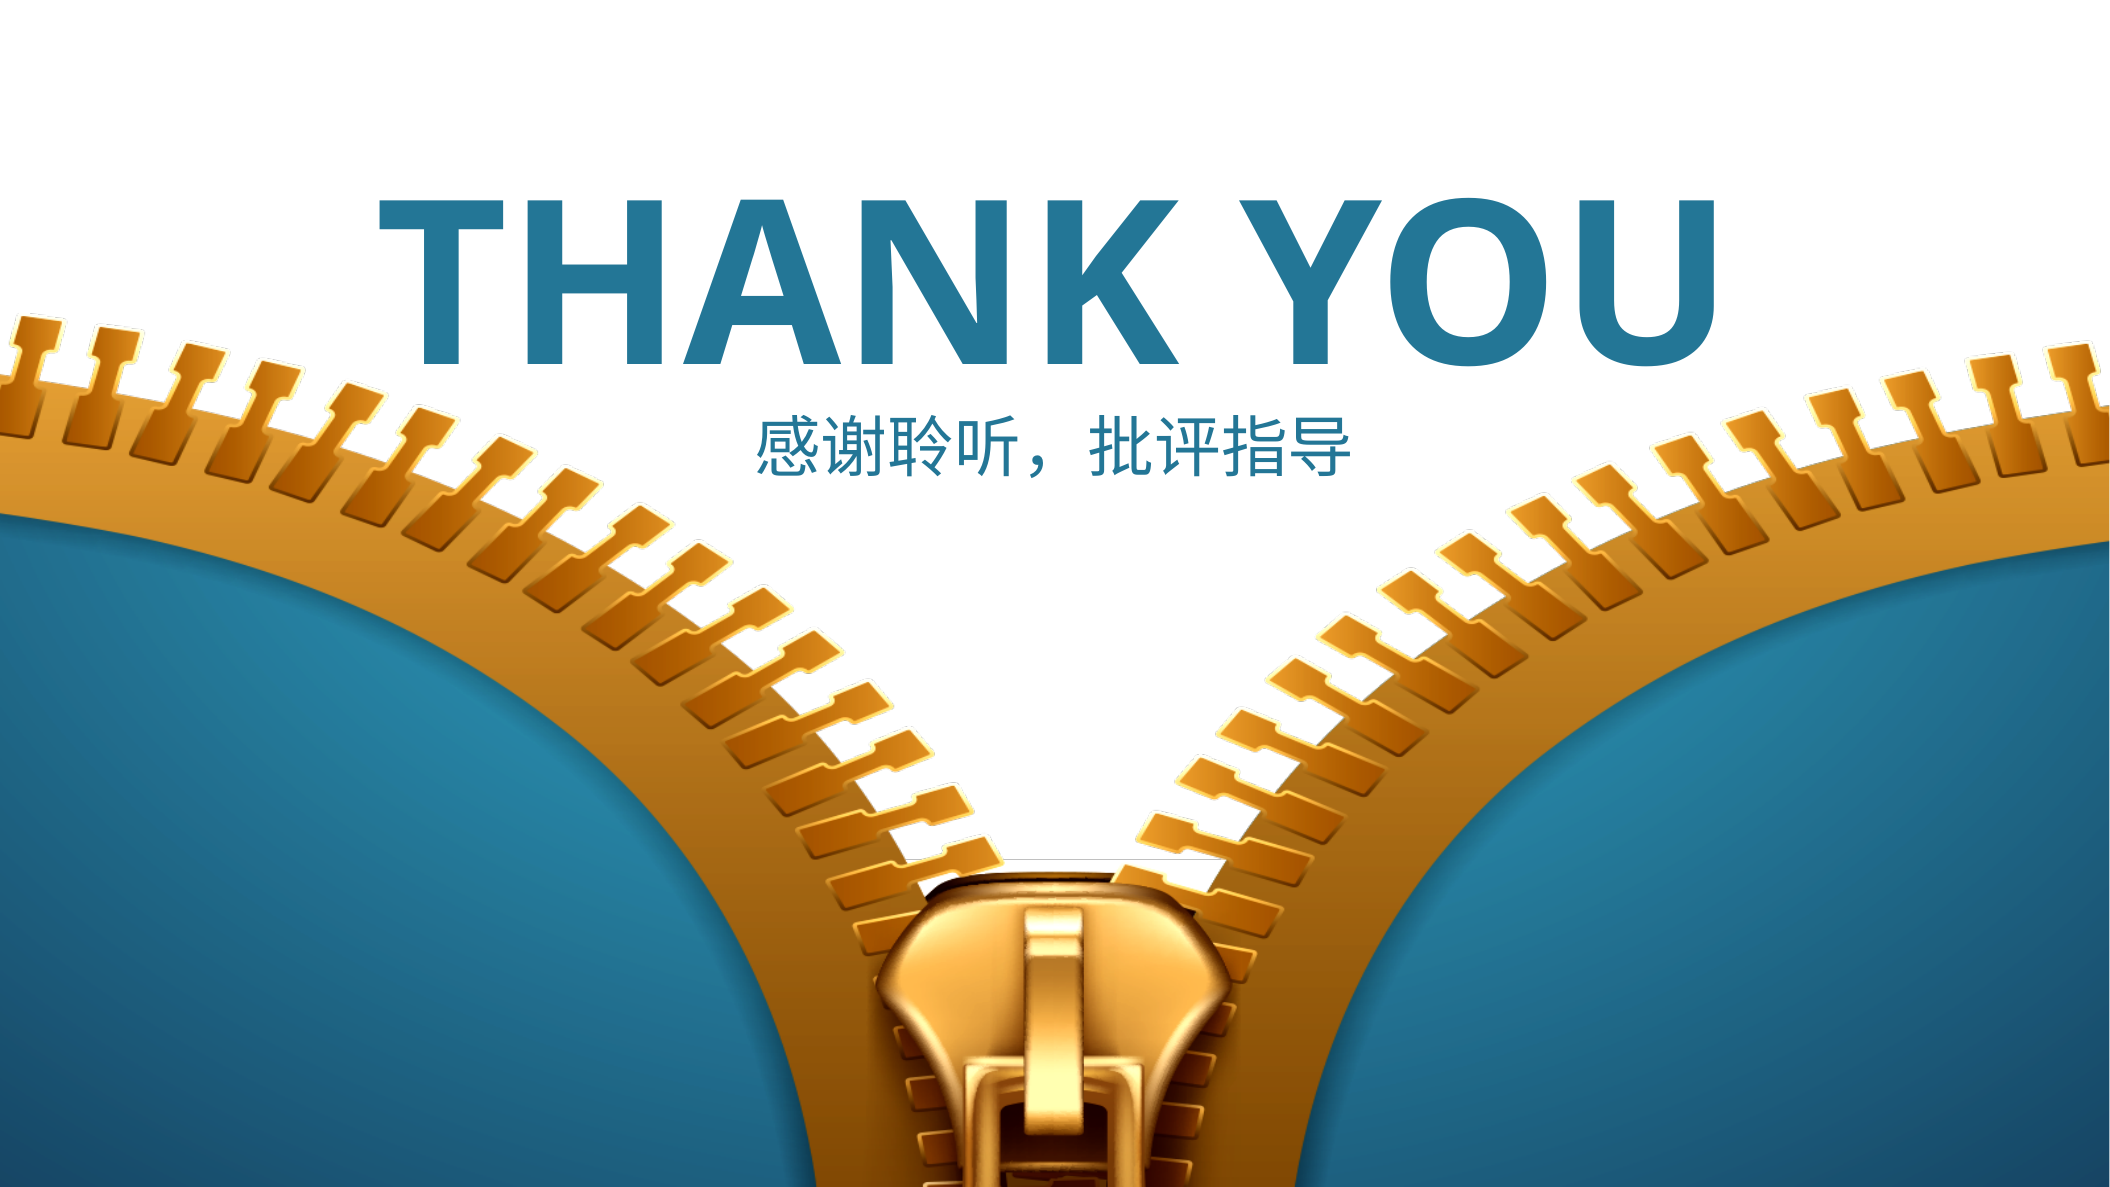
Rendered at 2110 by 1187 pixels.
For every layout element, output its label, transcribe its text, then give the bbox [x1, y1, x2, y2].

picture [0, 297, 2110, 1187]
text_box THANK YOU [324, 135, 1785, 297]
